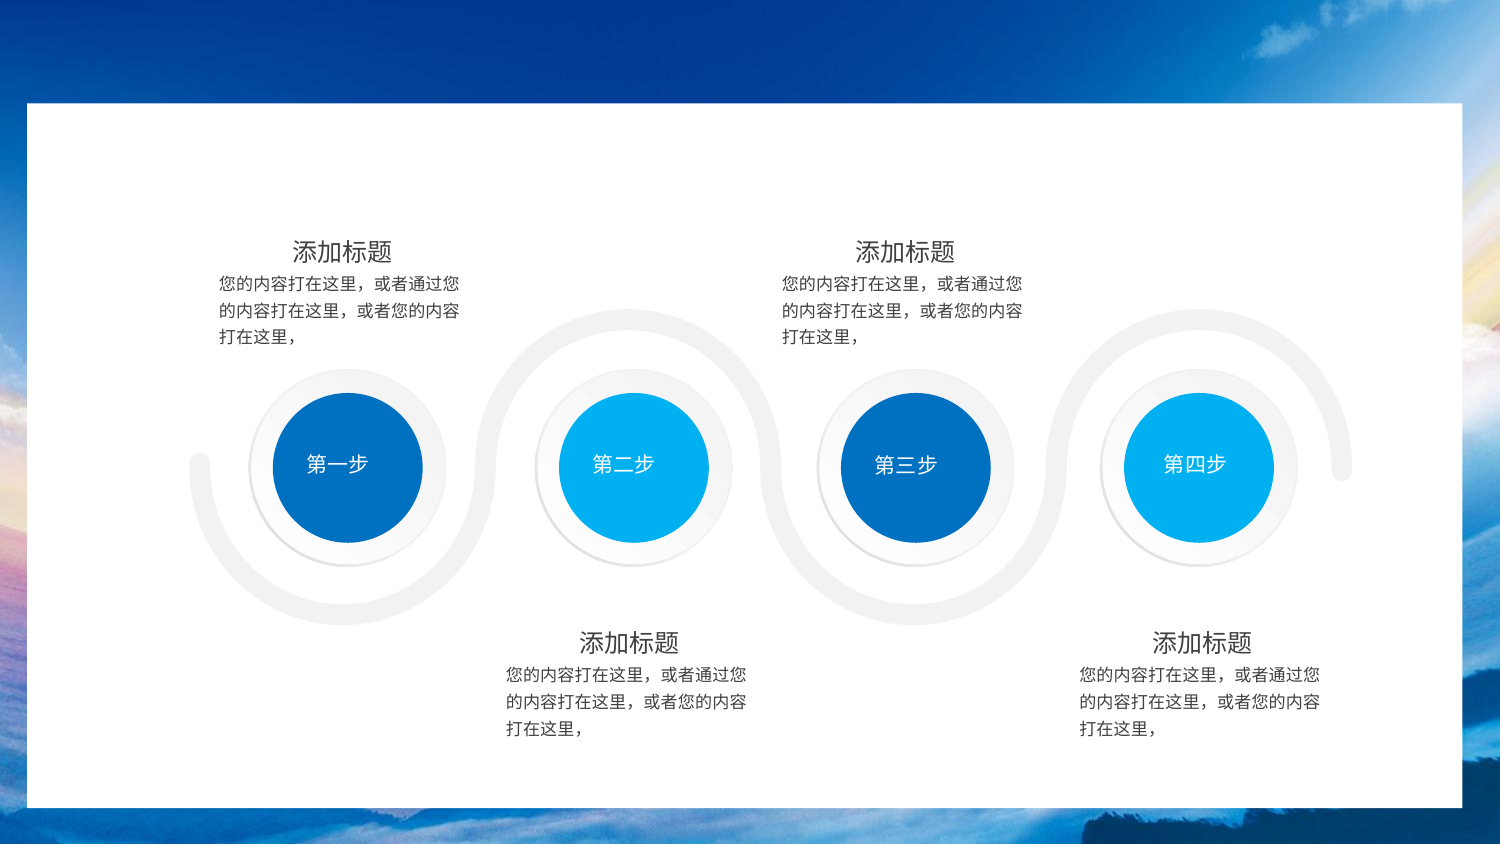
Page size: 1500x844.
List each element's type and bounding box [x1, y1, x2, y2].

text_box [1099, 368, 1298, 567]
picture [0, 0, 1500, 844]
text_box [248, 368, 447, 567]
text_box [1068, 612, 1343, 746]
text_box [199, 319, 1342, 615]
text_box [770, 221, 1045, 355]
text_box [207, 221, 482, 355]
text_box [816, 368, 1015, 567]
text_box [534, 368, 733, 567]
text_box [494, 612, 769, 746]
